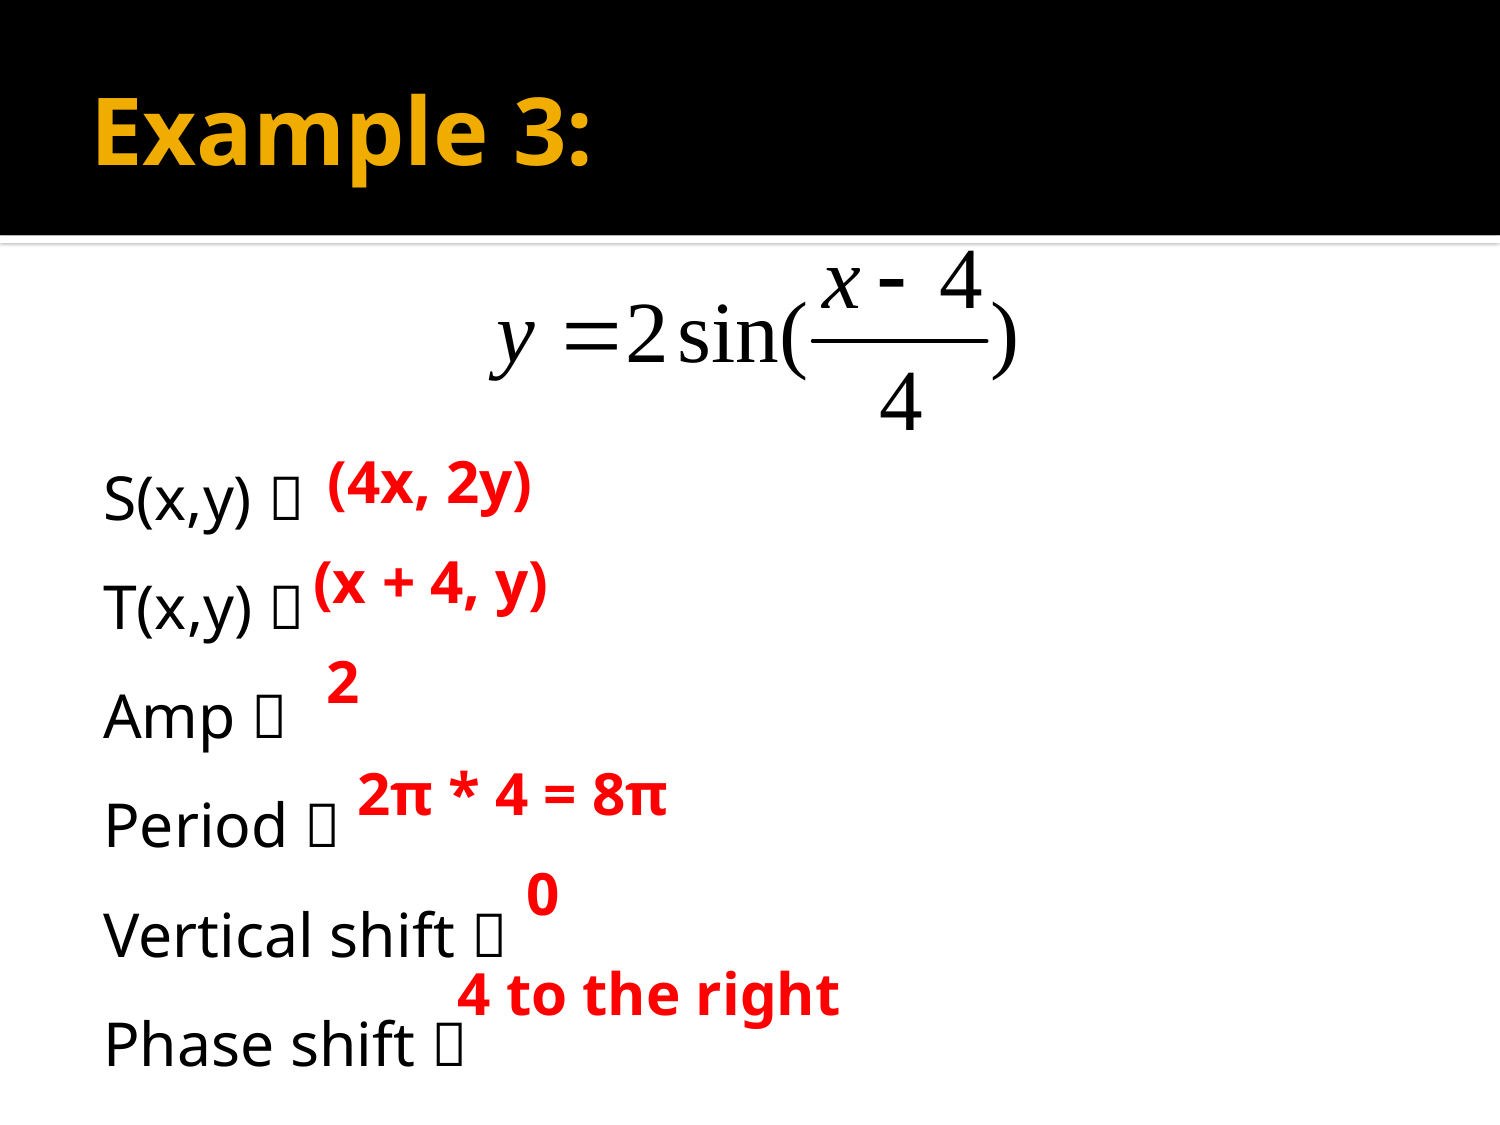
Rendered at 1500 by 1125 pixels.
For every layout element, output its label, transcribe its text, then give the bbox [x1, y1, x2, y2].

text_box 4 to the right [443, 950, 856, 1035]
text_box 2 [311, 637, 374, 723]
list S(x,y)  T(x,y)  Amp  Period  Vertical shift  Phase shift  [75, 262, 1425, 1088]
text_box 0 [511, 849, 574, 935]
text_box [474, 224, 1035, 450]
text_box (4x, 2y) [313, 437, 548, 523]
title Example 3: [75, 25, 1425, 231]
text_box (x + 4, y) [298, 537, 564, 623]
text_box 2π * 4 = 8π [342, 750, 684, 835]
